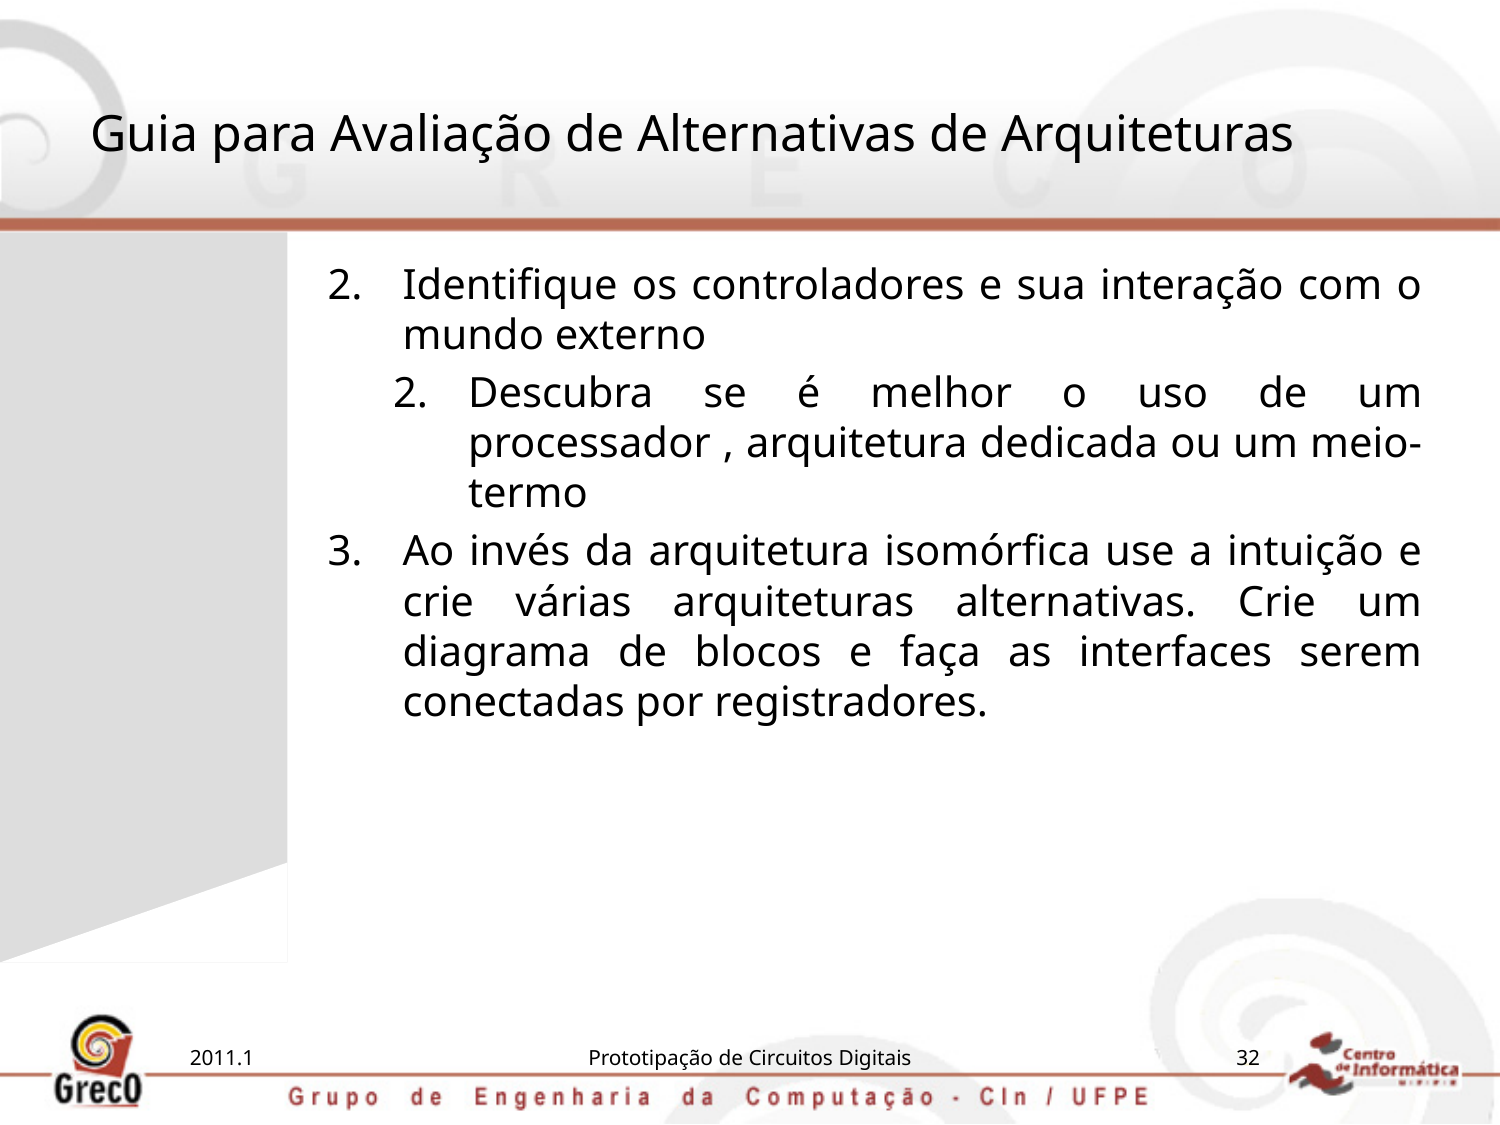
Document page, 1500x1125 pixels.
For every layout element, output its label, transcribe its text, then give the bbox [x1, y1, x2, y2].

list Identifique os controladores e sua interação com o mundo externo Descubra se é melhor o uso de um processador , arquitetura dedicada ou um meio-termo Ao invés da arquitetura isomórfica use a intuição e crie várias arquiteturas alternativas. Crie um diagrama de blocos e faça as interfaces serem conectadas por registradores. [312, 249, 1438, 1001]
picture [0, 1, 1500, 1124]
footer Prototipação de Circuitos Digitais [512, 1037, 988, 1113]
slide_number 32 [1037, 1037, 1276, 1113]
slide_number 2011.1 [174, 1037, 488, 1113]
title Guia para Avaliação de Alternativas de Arquiteturas [74, 37, 1463, 226]
